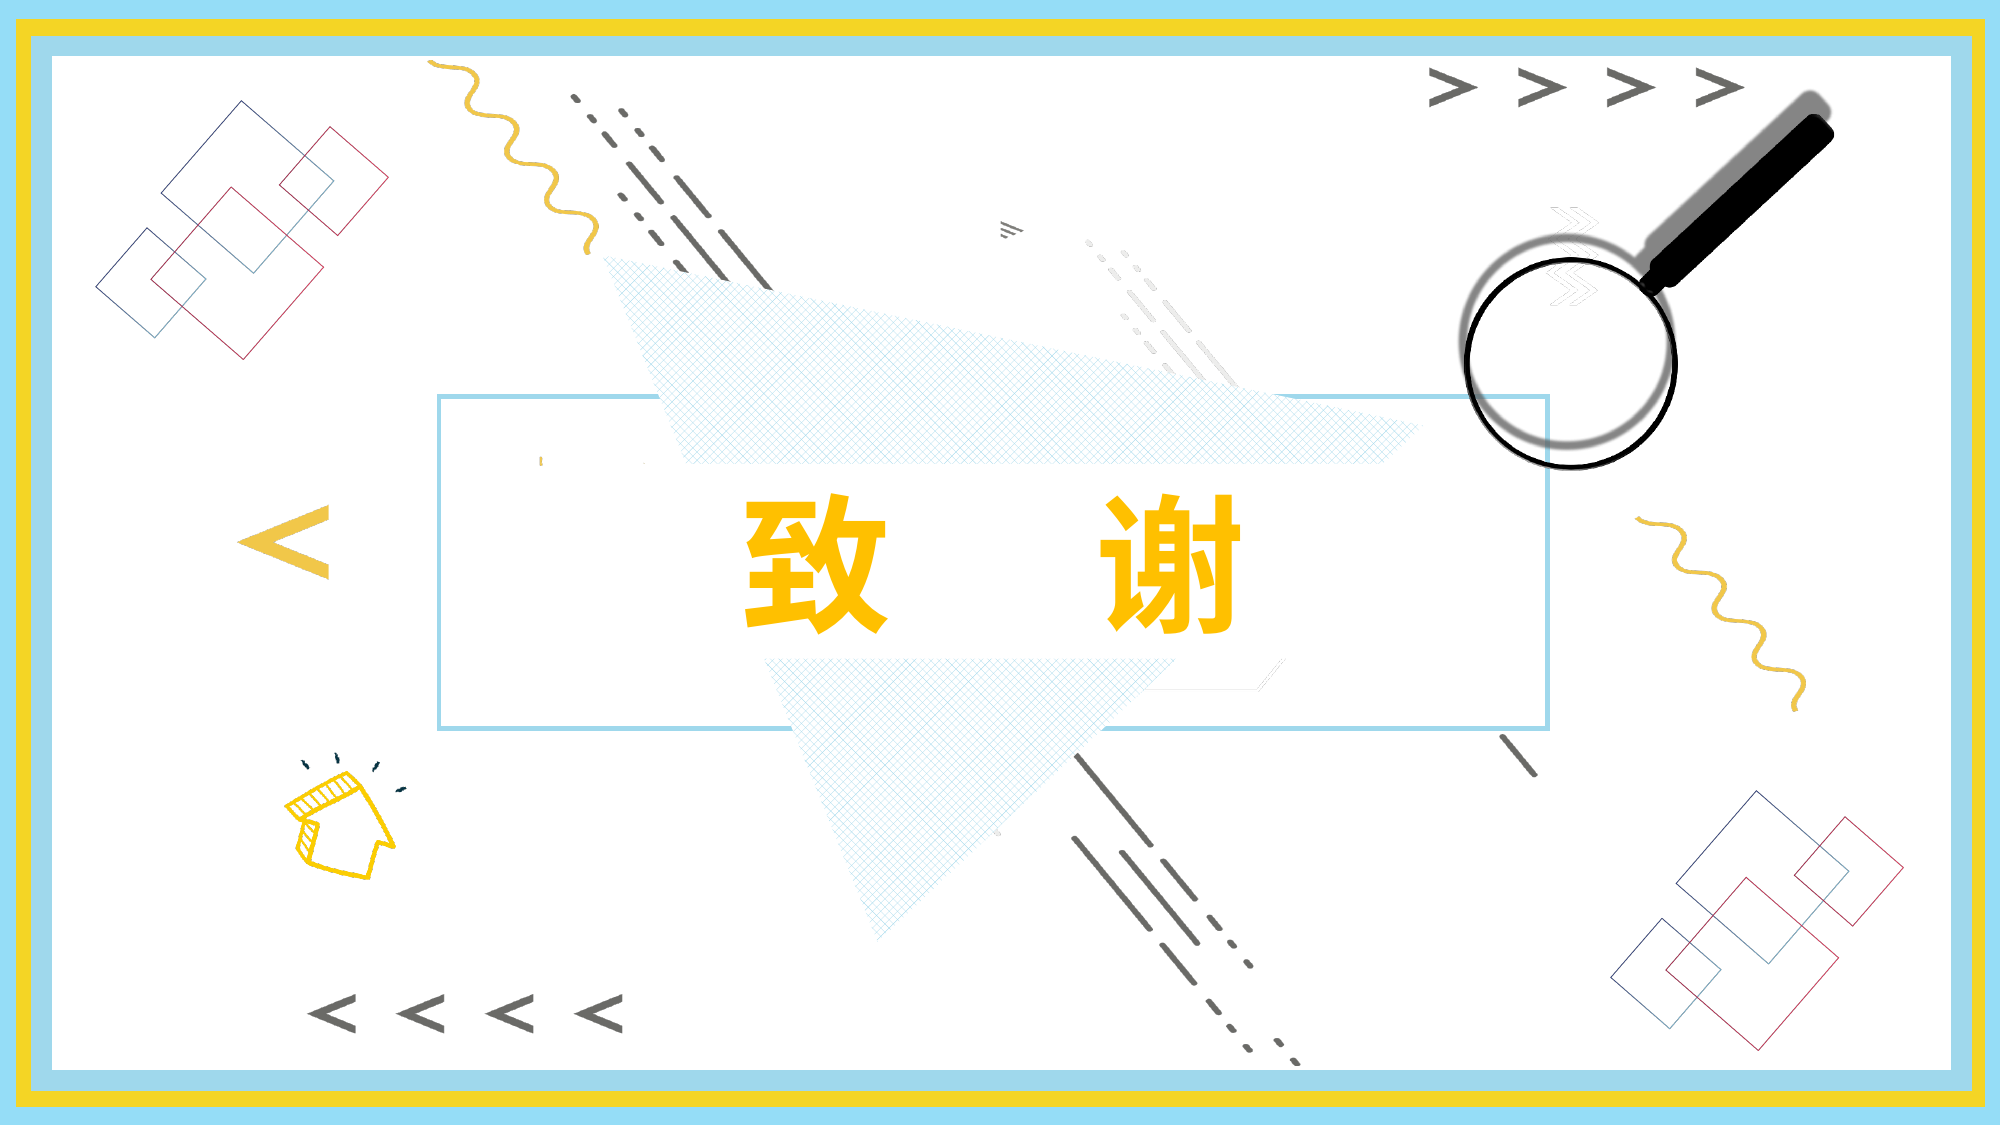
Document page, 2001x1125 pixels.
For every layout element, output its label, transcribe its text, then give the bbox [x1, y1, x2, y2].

text_box 致 谢 [546, 463, 1442, 659]
picture [95, 61, 1904, 1066]
